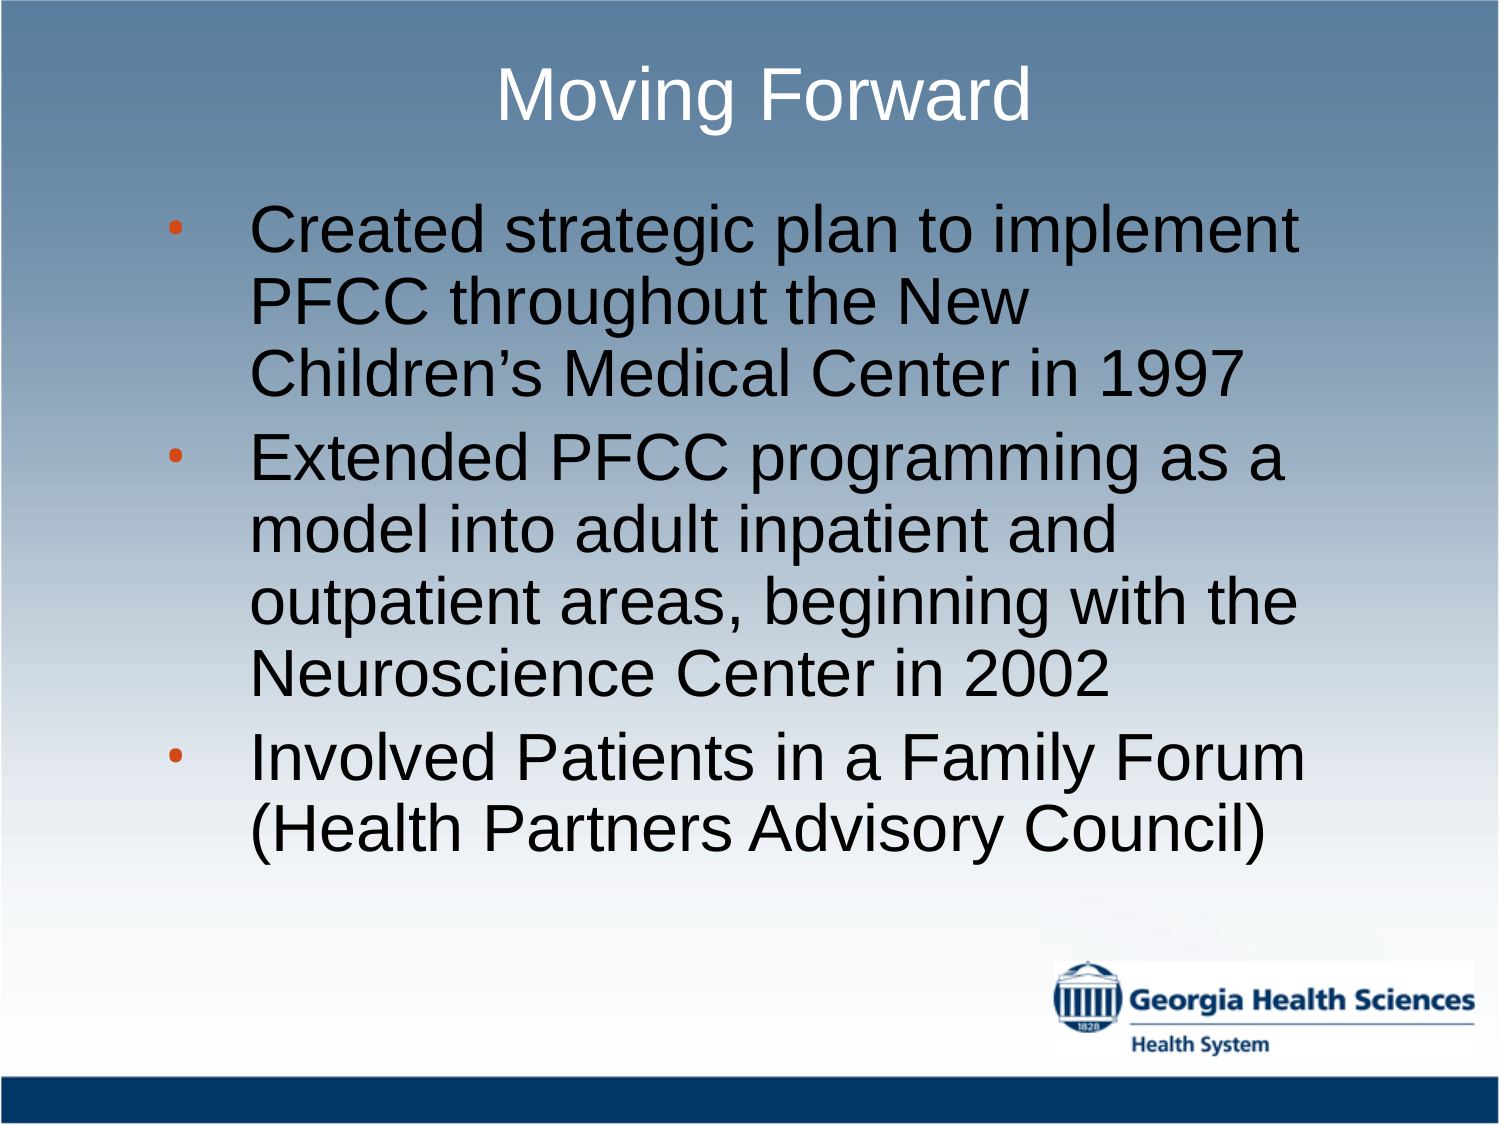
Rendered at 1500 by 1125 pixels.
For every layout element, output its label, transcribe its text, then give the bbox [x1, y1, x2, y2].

list Created strategic plan to implement PFCC throughout the New Children’s Medical Center in 1997 Extended PFCC programming as a model into adult inpatient and outpatient areas, beginning with the Neuroscience Center in 2002 Involved Patients in a Family Forum (Health Partners Advisory Council) [149, 187, 1351, 863]
picture [0, 0, 1500, 1125]
title Moving Forward [124, 24, 1426, 151]
